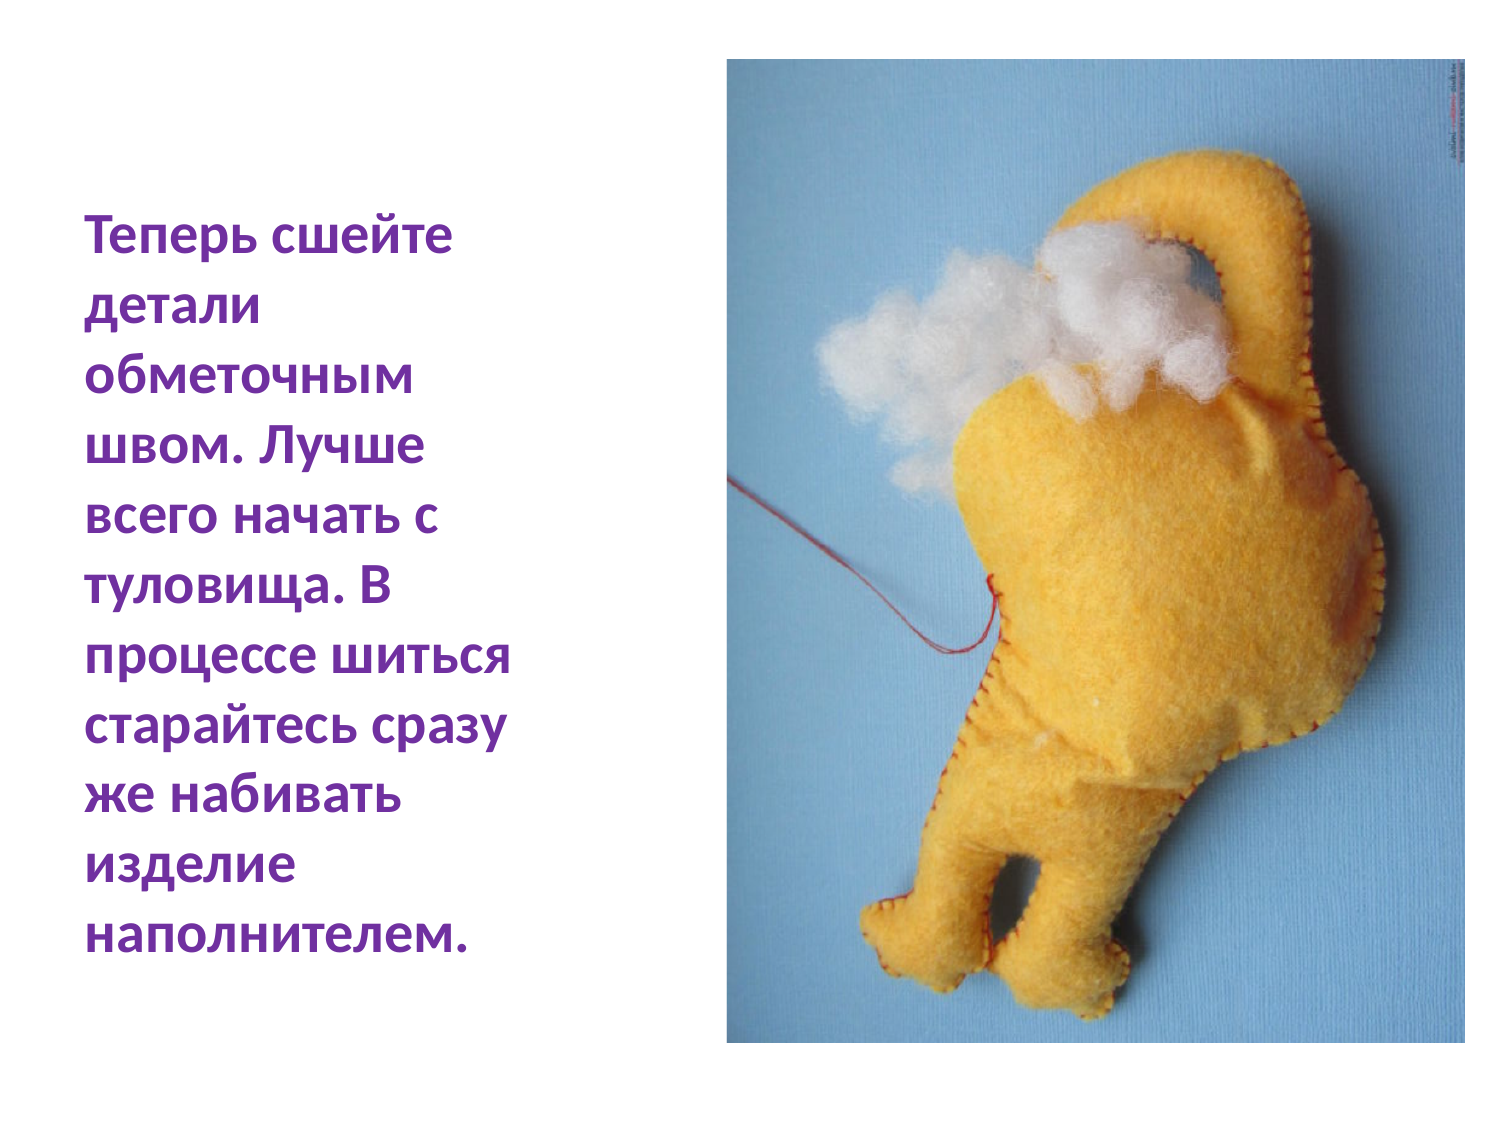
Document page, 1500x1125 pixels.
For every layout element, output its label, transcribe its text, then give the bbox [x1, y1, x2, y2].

picture [603, 60, 1500, 1042]
text_box Теперь сшейте детали обметочным швом. Лучше всего начать с туловища. В процессе шиться старайтесь сразу же набивать изделие наполнителем. [70, 187, 551, 1042]
